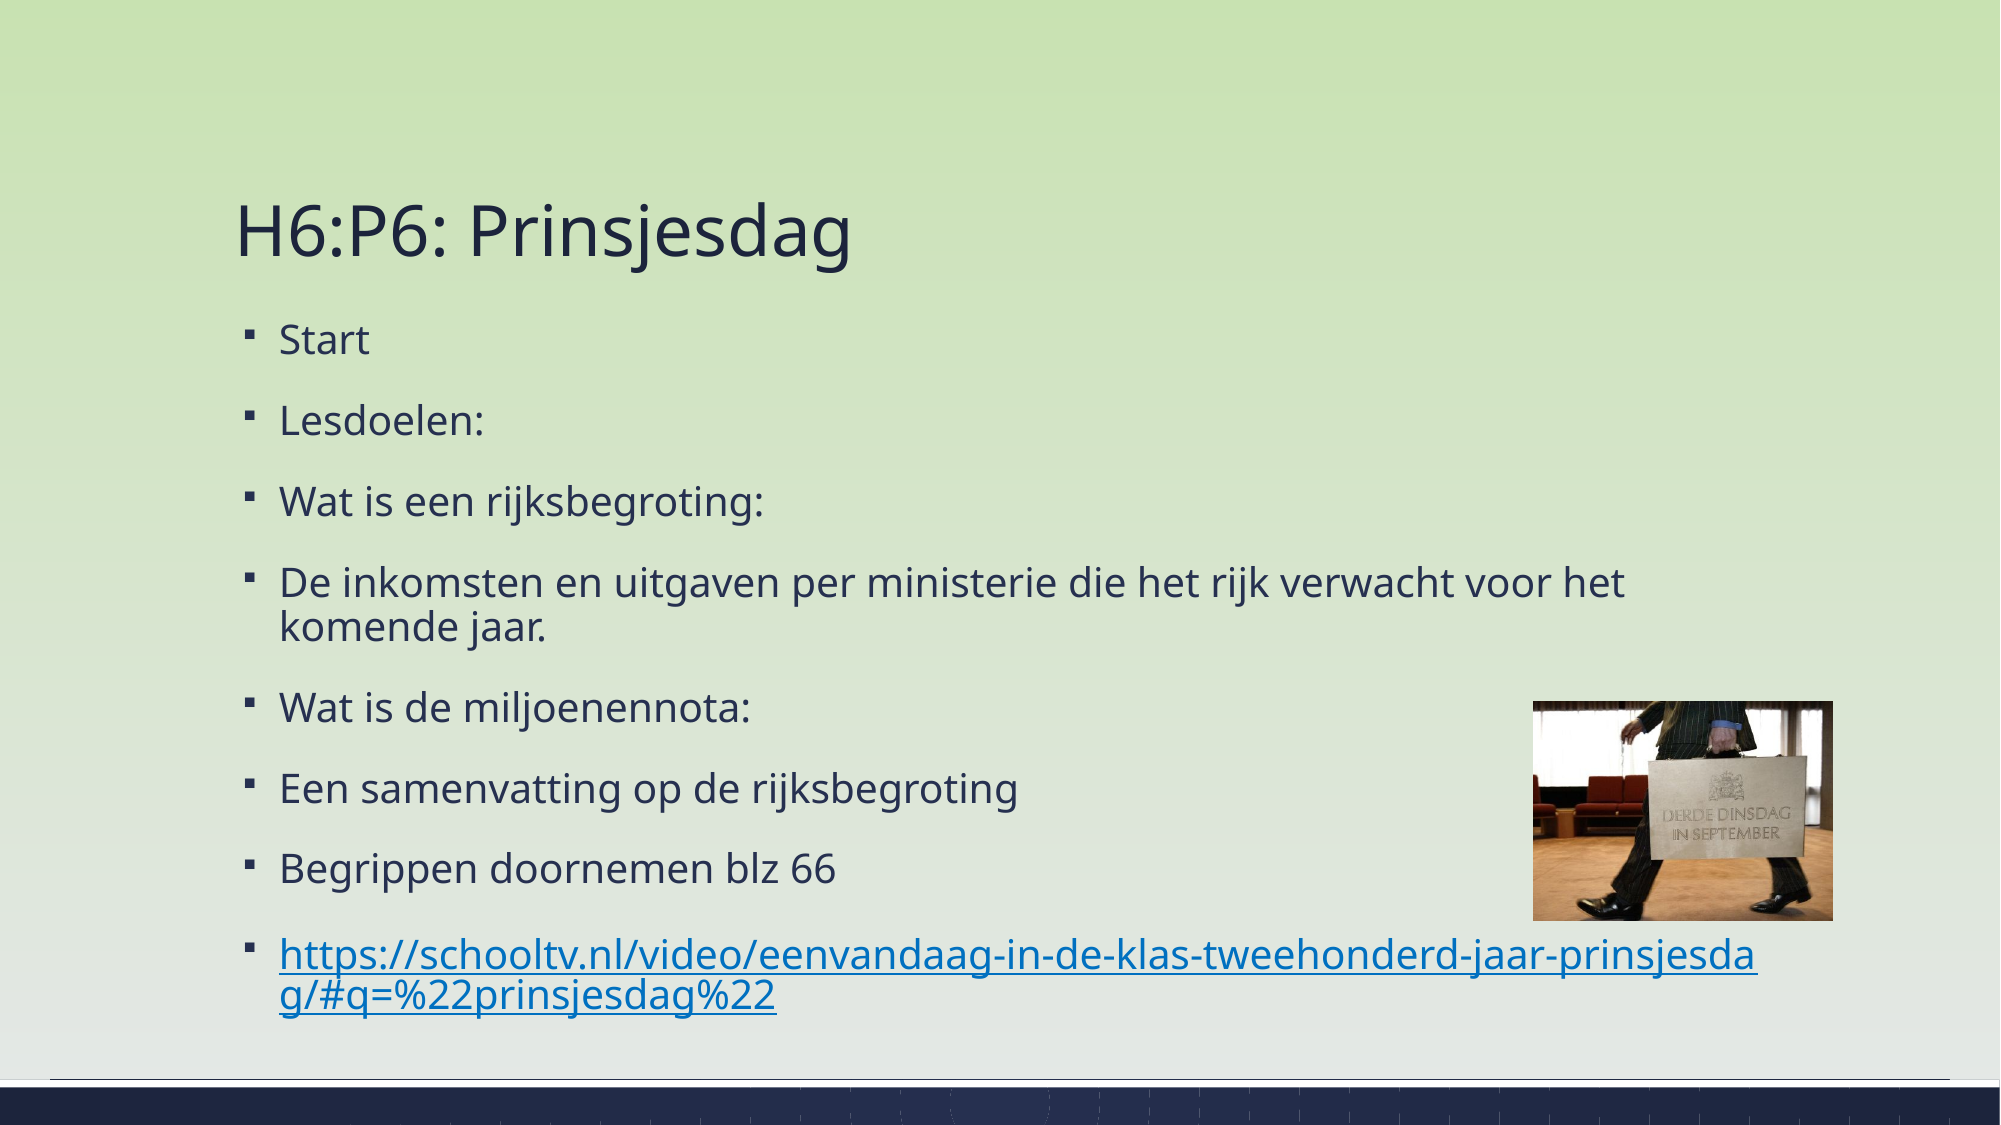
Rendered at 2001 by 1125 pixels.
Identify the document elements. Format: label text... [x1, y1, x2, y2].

picture [1533, 701, 1833, 921]
title H6:P6: Prinsjesdag [219, 76, 1780, 279]
list Start Lesdoelen: Wat is een rijksbegroting: De inkomsten en uitgaven per ministerie die het rijk verwacht voor het komende jaar. Wat is de miljoenennota: Een samenvatting op de rijksbegroting Begrippen doornemen blz 66 https://schooltv.nl/video/eenvandaag-in-de-klas-tweehonderd-jaar-prinsjesdag/#q=%22prinsjesdag%22 [219, 311, 1780, 990]
